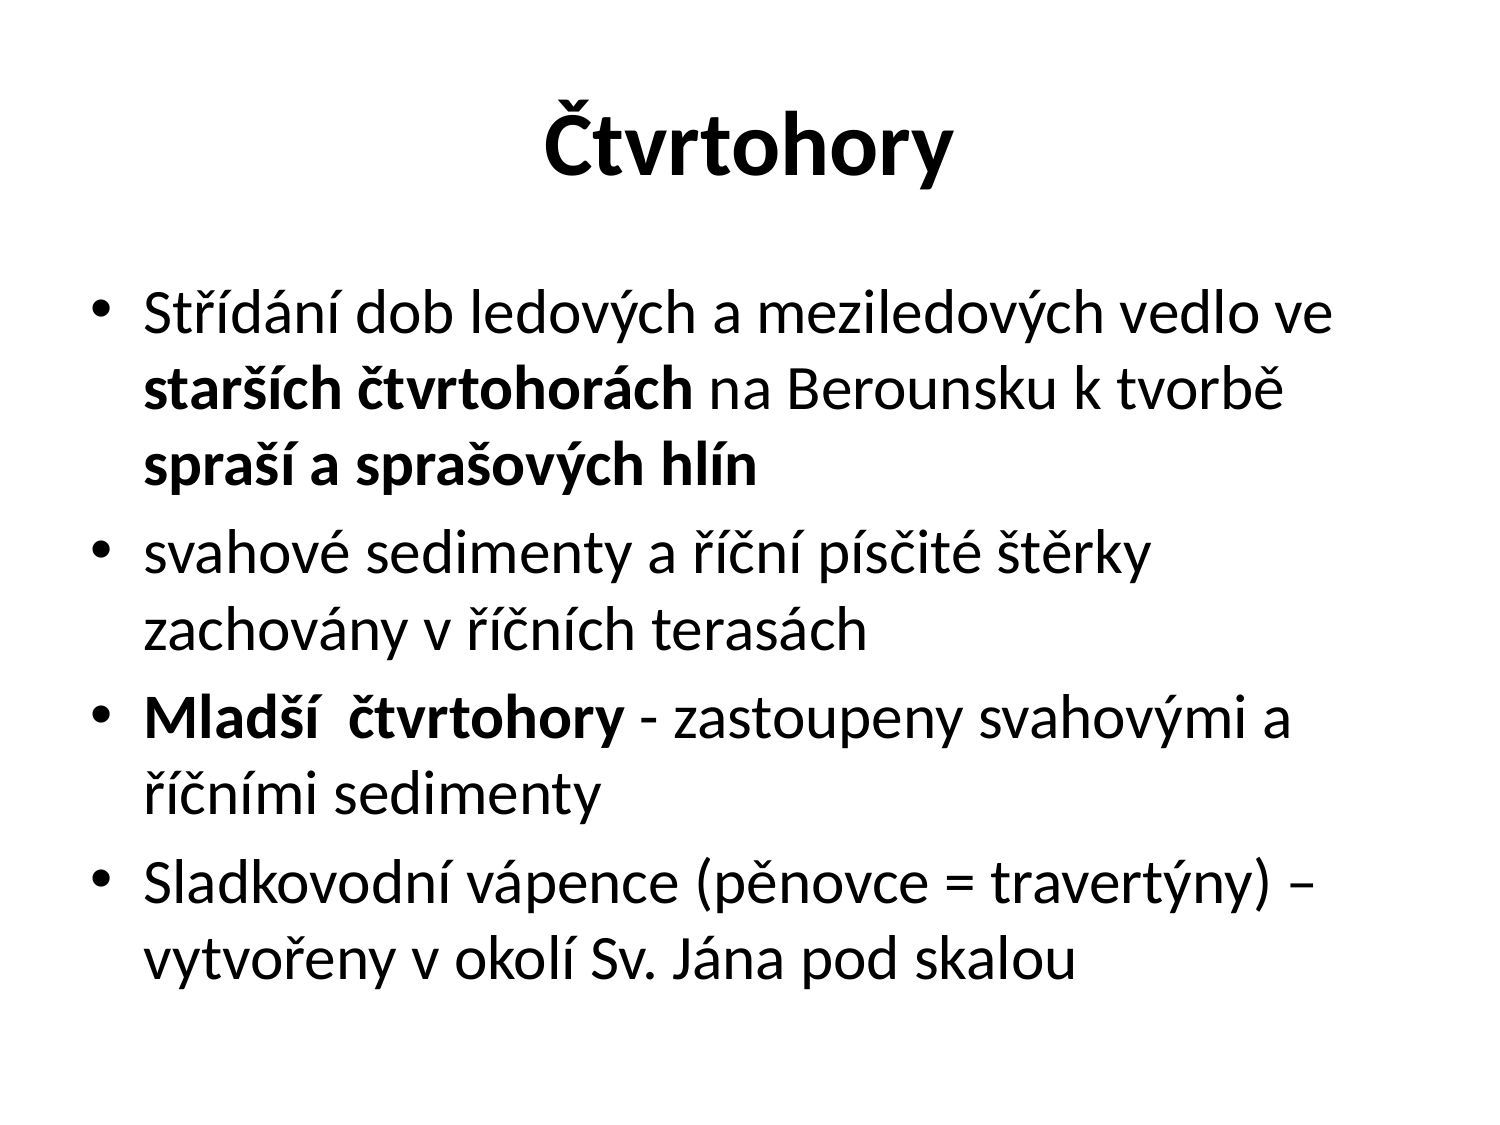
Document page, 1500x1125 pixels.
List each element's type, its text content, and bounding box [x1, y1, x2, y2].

title Čtvrtohory [75, 45, 1425, 233]
list Střídání dob ledových a meziledových vedlo ve starších čtvrtohorách na Berounsku k tvorbě spraší a sprašových hlín svahové sedimenty a říční písčité štěrky zachovány v říčních terasách Mladší čtvrtohory - zastoupeny svahovými a říčními sedimenty Sladkovodní vápence (pěnovce = travertýny) – vytvořeny v okolí Sv. Jána pod skalou [75, 262, 1425, 1005]
